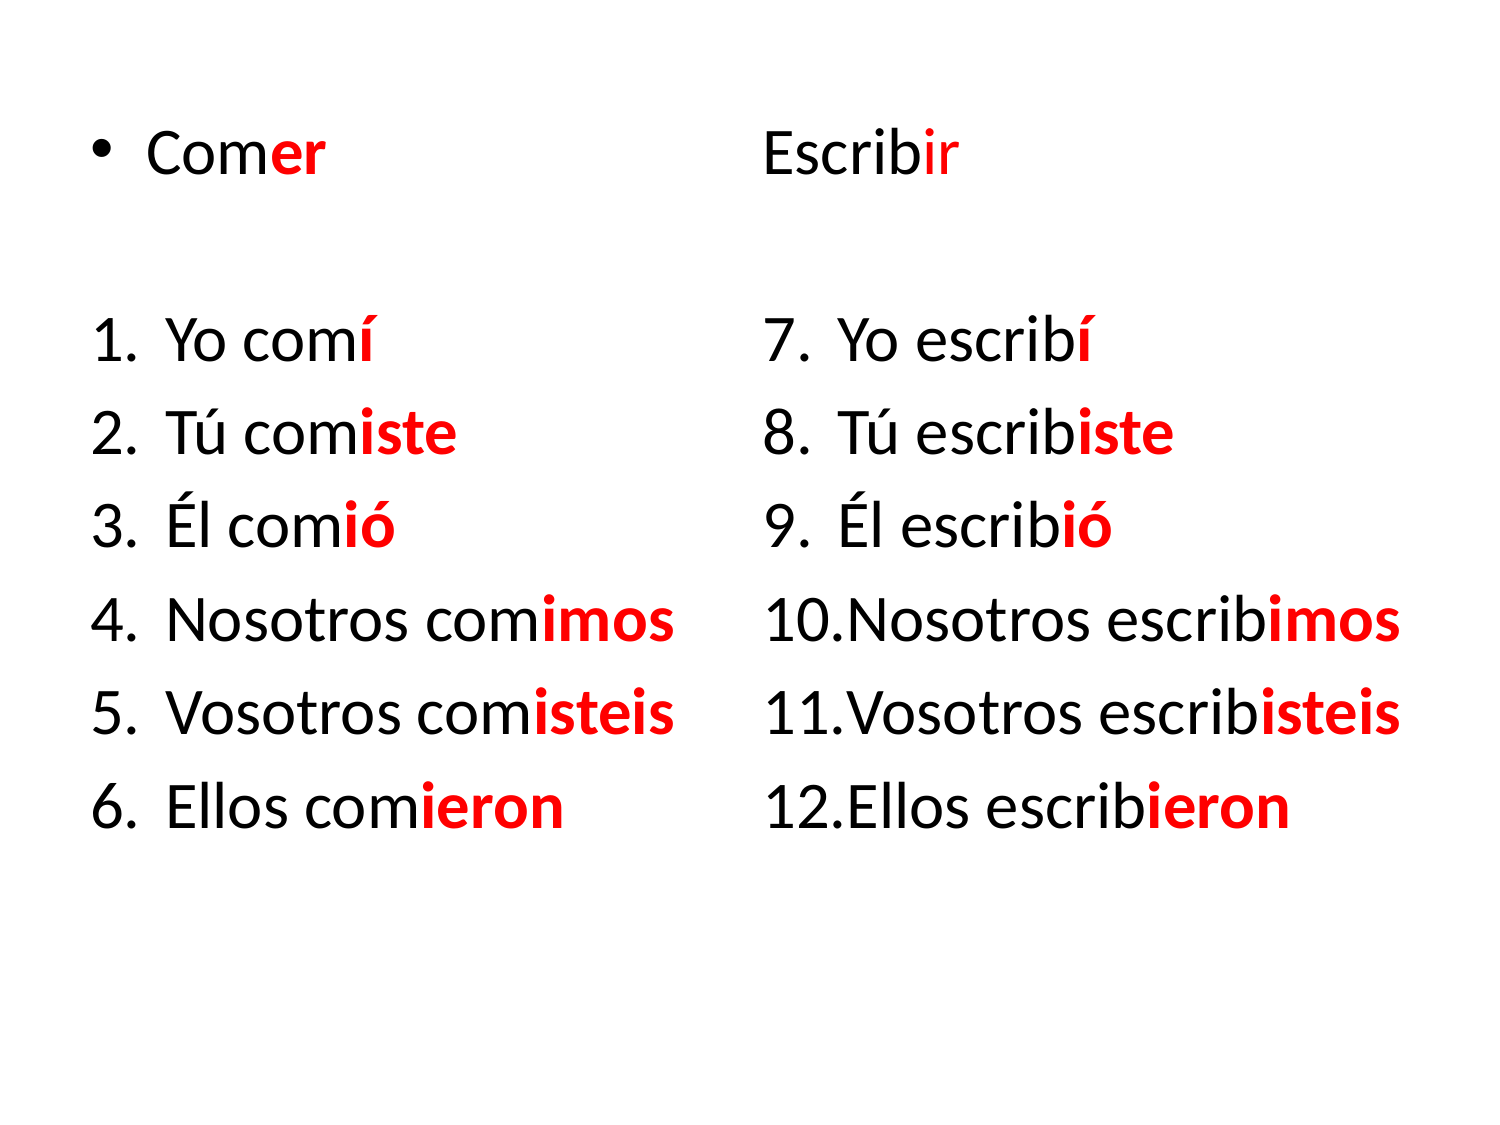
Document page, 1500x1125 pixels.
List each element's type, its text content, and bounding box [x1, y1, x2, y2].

list Comer Yo comí Tú comiste Él comió Nosotros comimos Vosotros comisteis Ellos comieron Escribir Yo escribí Tú escribiste Él escribió Nosotros escribimos Vosotros escribisteis Ellos escribieron [75, 99, 1450, 1062]
